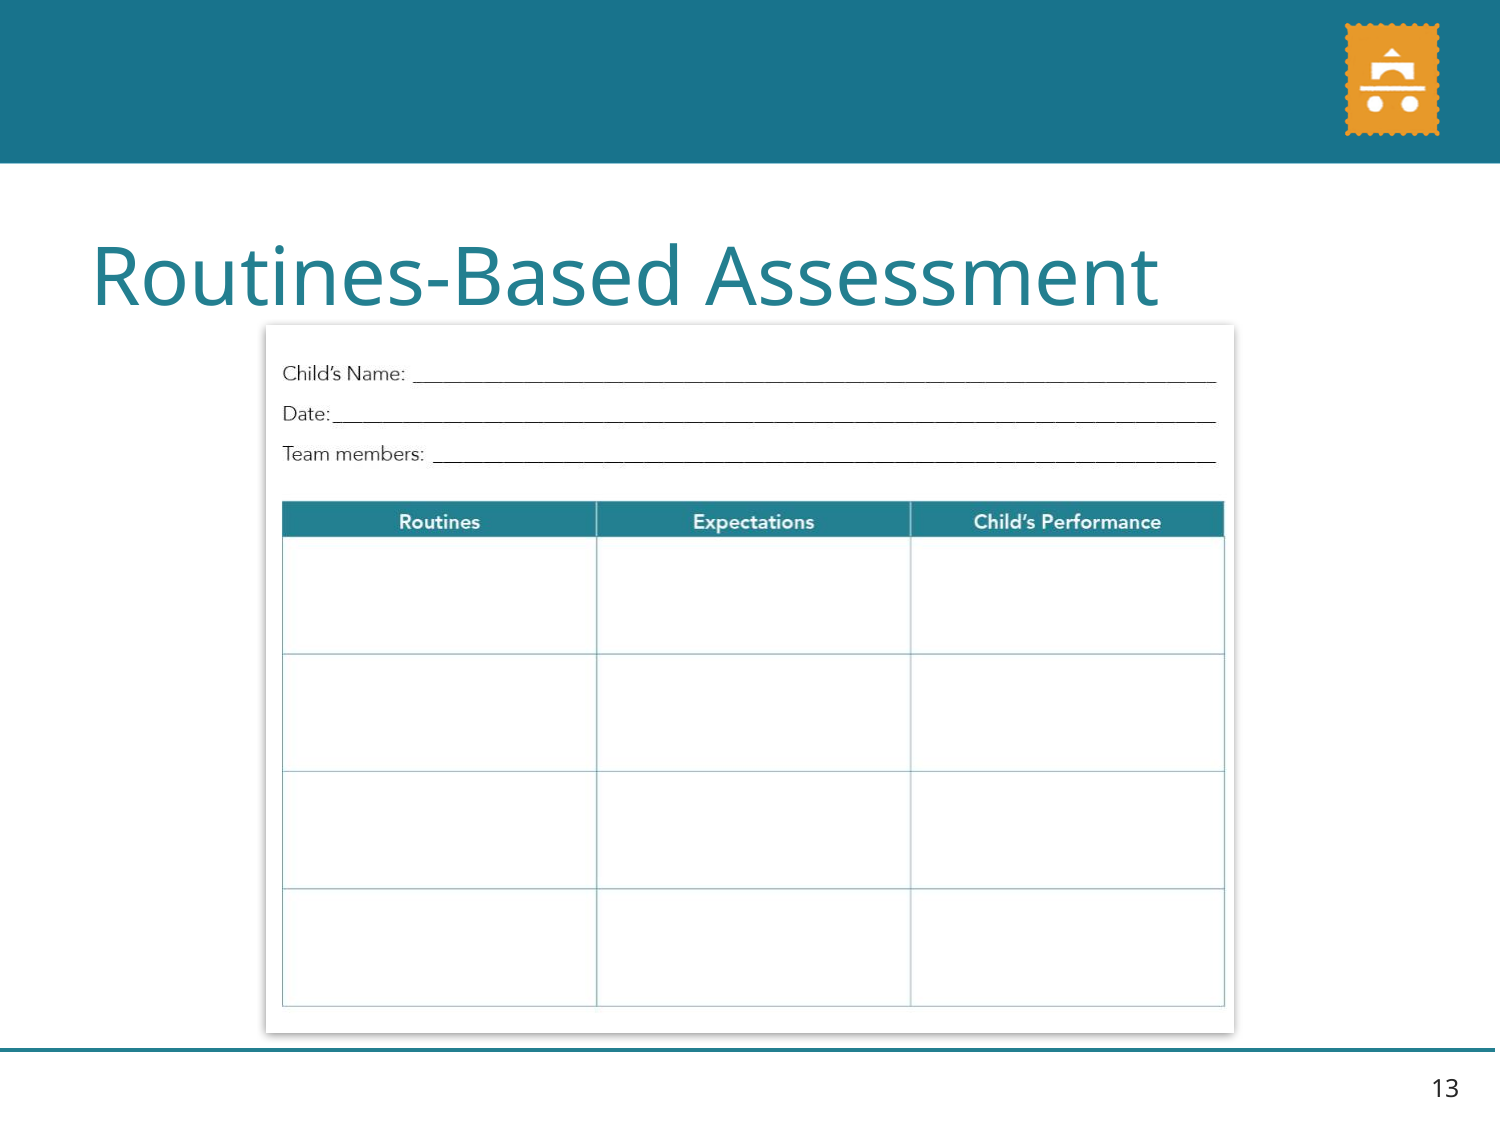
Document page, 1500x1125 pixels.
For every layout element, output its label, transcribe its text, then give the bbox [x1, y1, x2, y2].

text_box Routines-Based Assessment [74, 216, 1500, 330]
picture [0, 0, 1500, 1125]
text_box 13 [1416, 1065, 1500, 1125]
